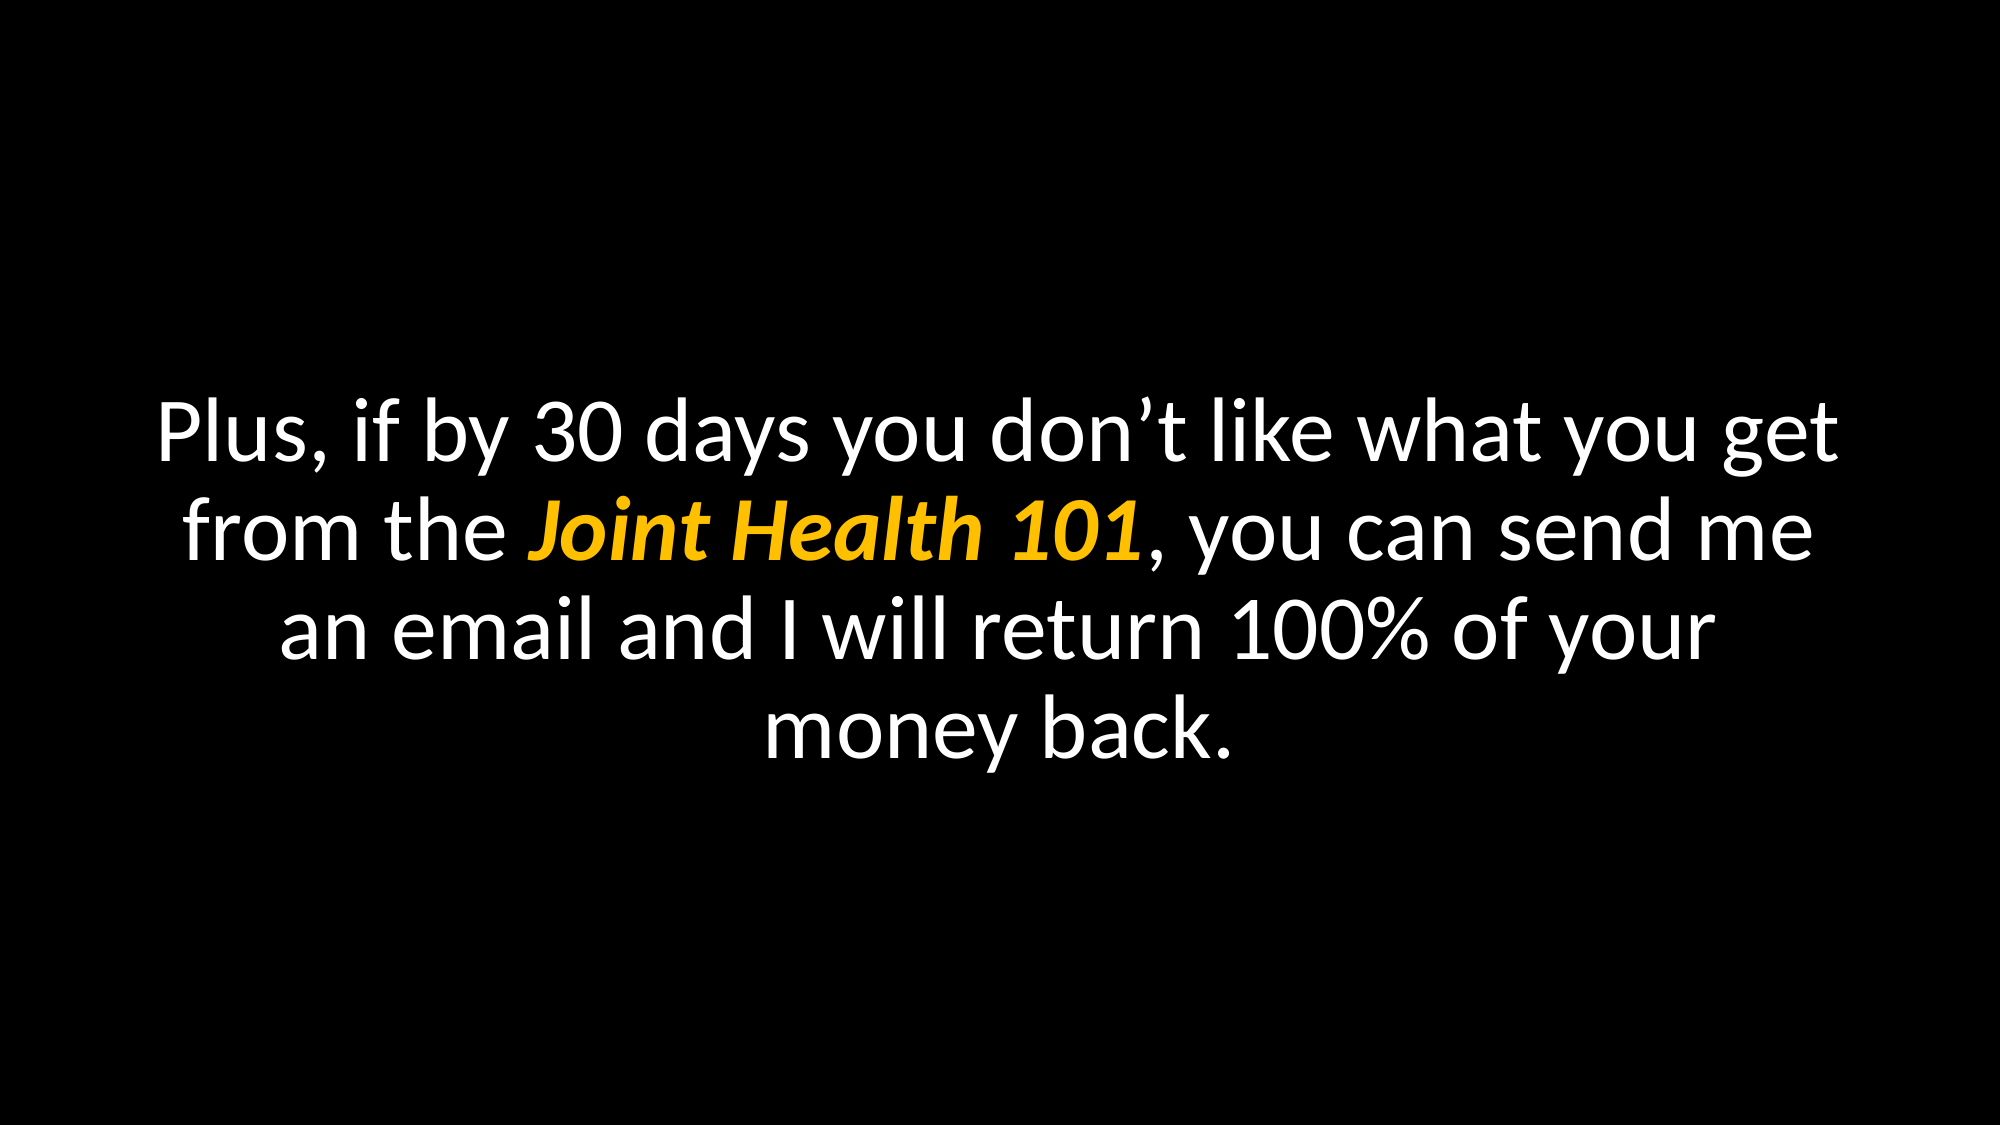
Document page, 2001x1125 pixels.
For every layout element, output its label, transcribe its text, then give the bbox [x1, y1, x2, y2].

list Plus, if by 30 days you don’t like what you get from the Joint Health 101, you can send me an email and I will return 100% of your money back. [137, 375, 1862, 817]
